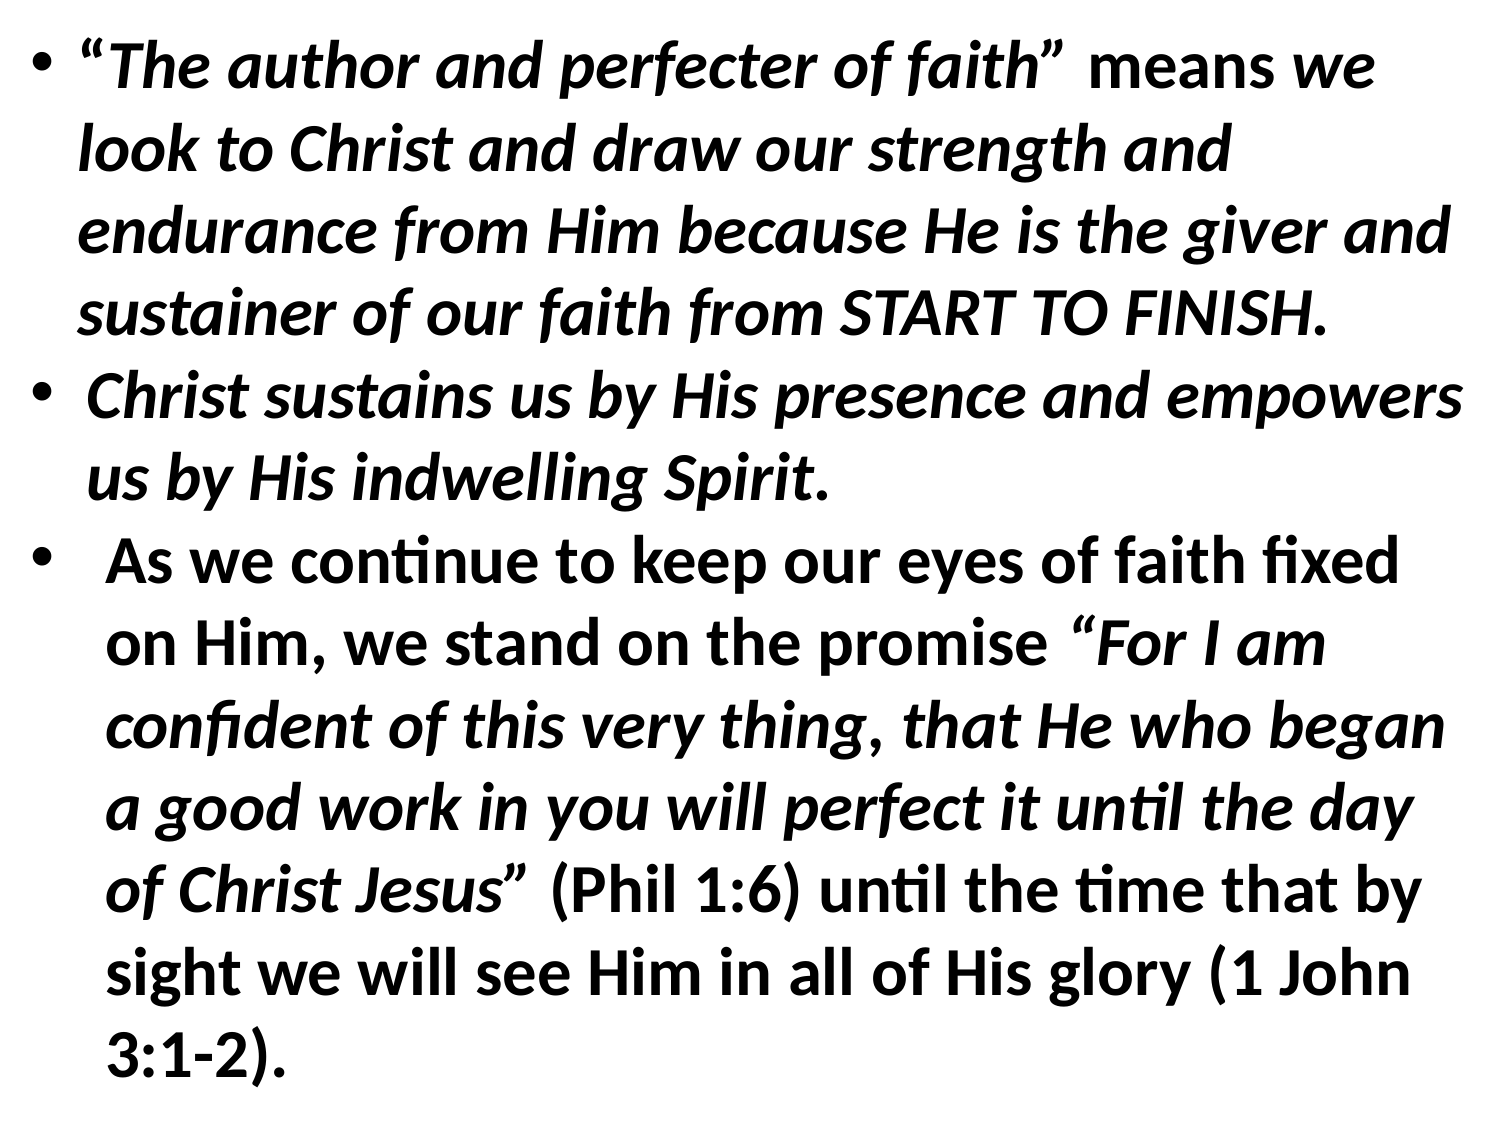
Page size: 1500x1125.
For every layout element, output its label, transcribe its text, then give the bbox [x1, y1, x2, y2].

text_box “The author and perfecter of faith” means we look to Christ and draw our strength and endurance from Him because He is the giver and sustainer of our faith from START TO FINISH. Christ sustains us by His presence and empowers us by His indwelling Spirit. As we continue to keep our eyes of faith fixed on Him, we stand on the promise “For I am confident of this very thing, that He who began a good work in you will perfect it until the day of Christ Jesus” (Phil 1:6) until the time that by sight we will see Him in all of His glory (1 John 3:1-2). [15, 12, 1480, 1125]
